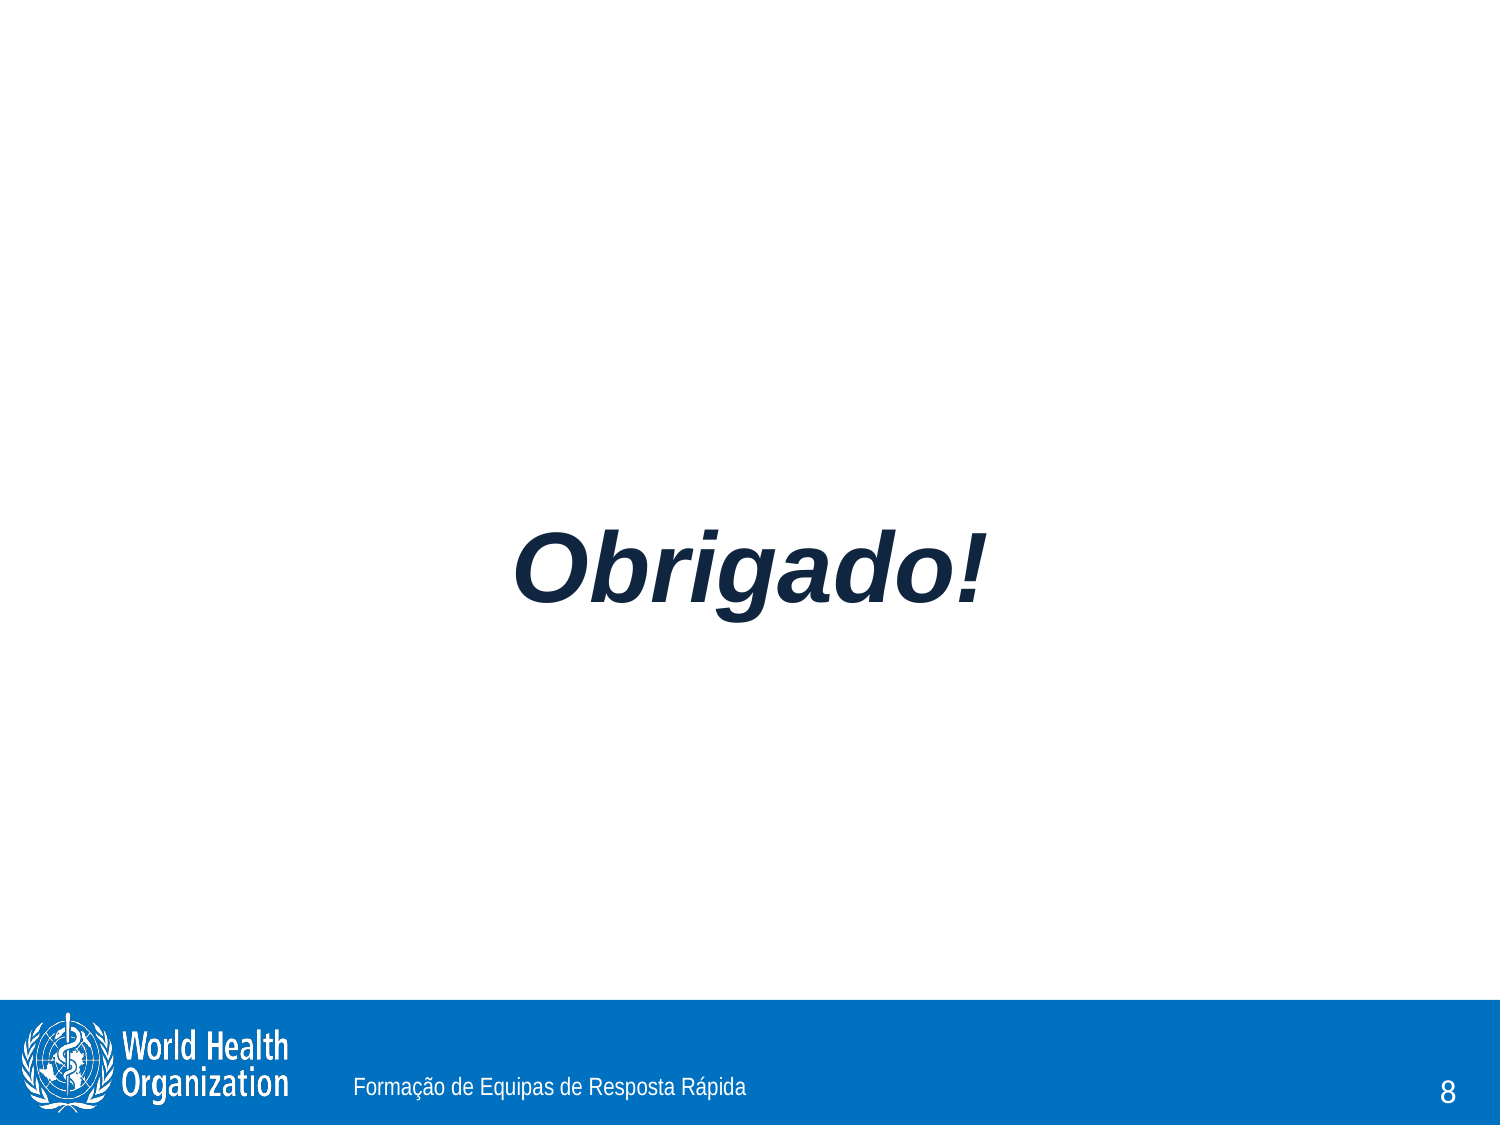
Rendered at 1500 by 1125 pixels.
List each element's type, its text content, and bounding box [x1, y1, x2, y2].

list Obrigado! [75, 191, 1425, 934]
picture [21, 1012, 288, 1113]
